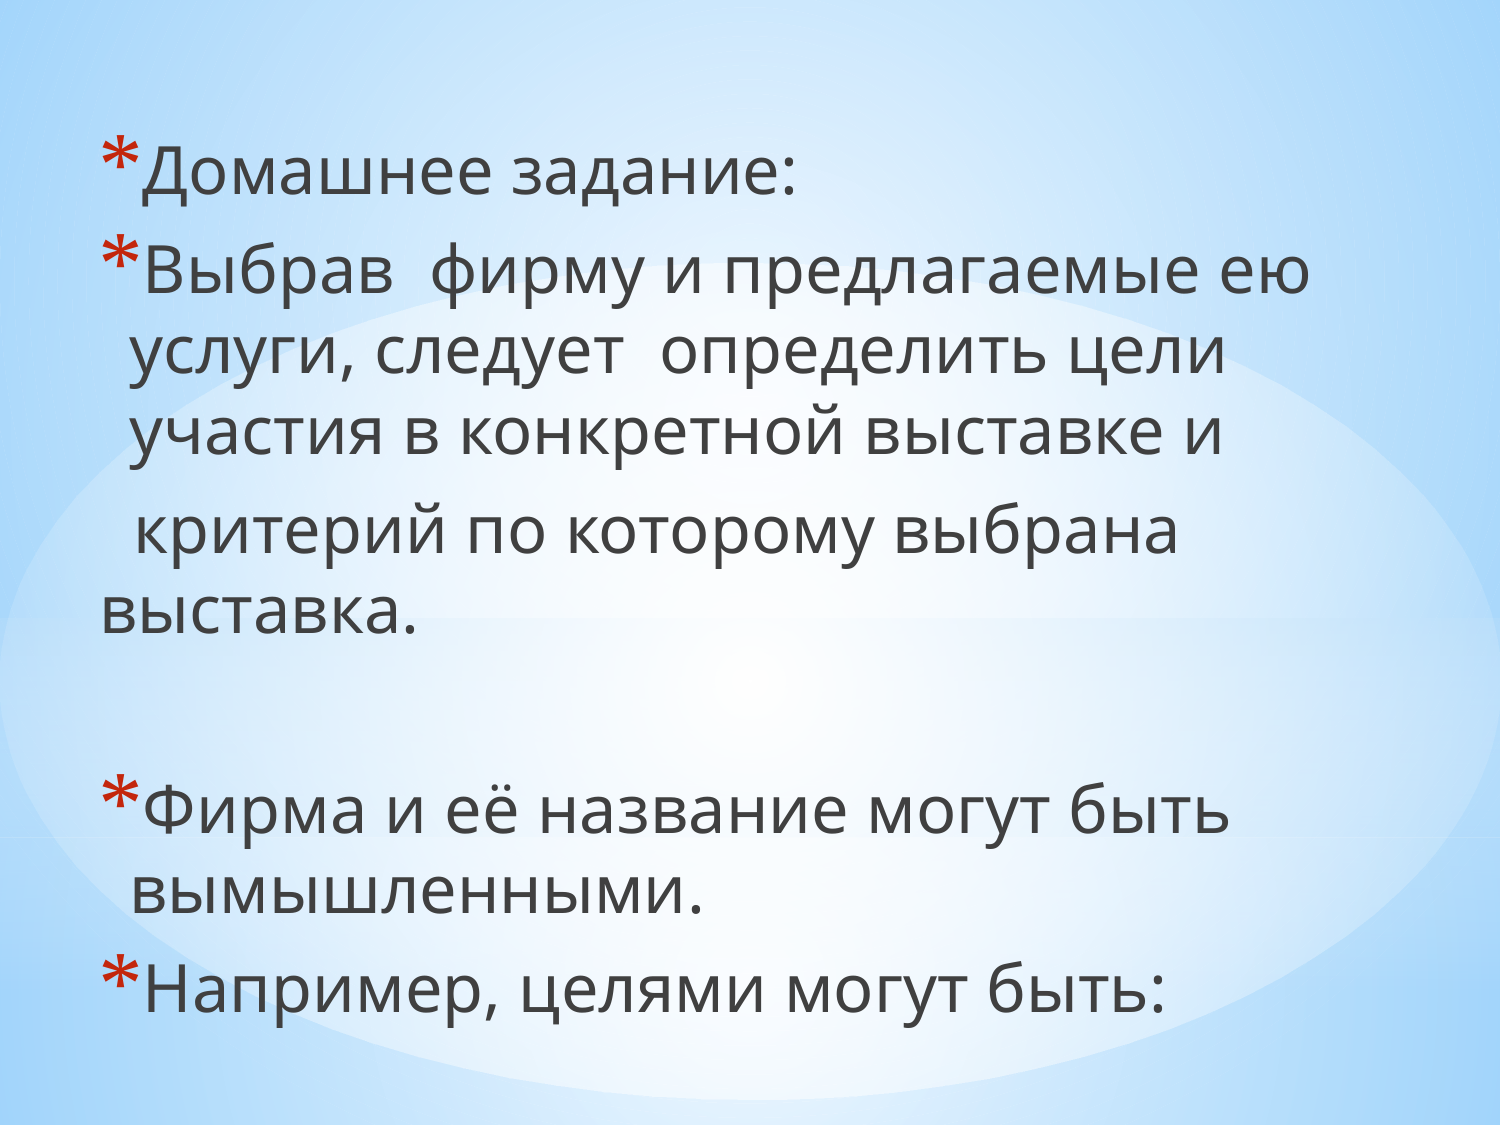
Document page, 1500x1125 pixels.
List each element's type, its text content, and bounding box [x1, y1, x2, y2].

list Домашнее задание: Выбрав фирму и предлагаемые ею услуги, следует определить цели участия в конкретной выставке и критерий по которому выбрана выставка. Фирма и её название могут быть вымышленными. Например, целями могут быть: [76, 120, 1412, 1071]
